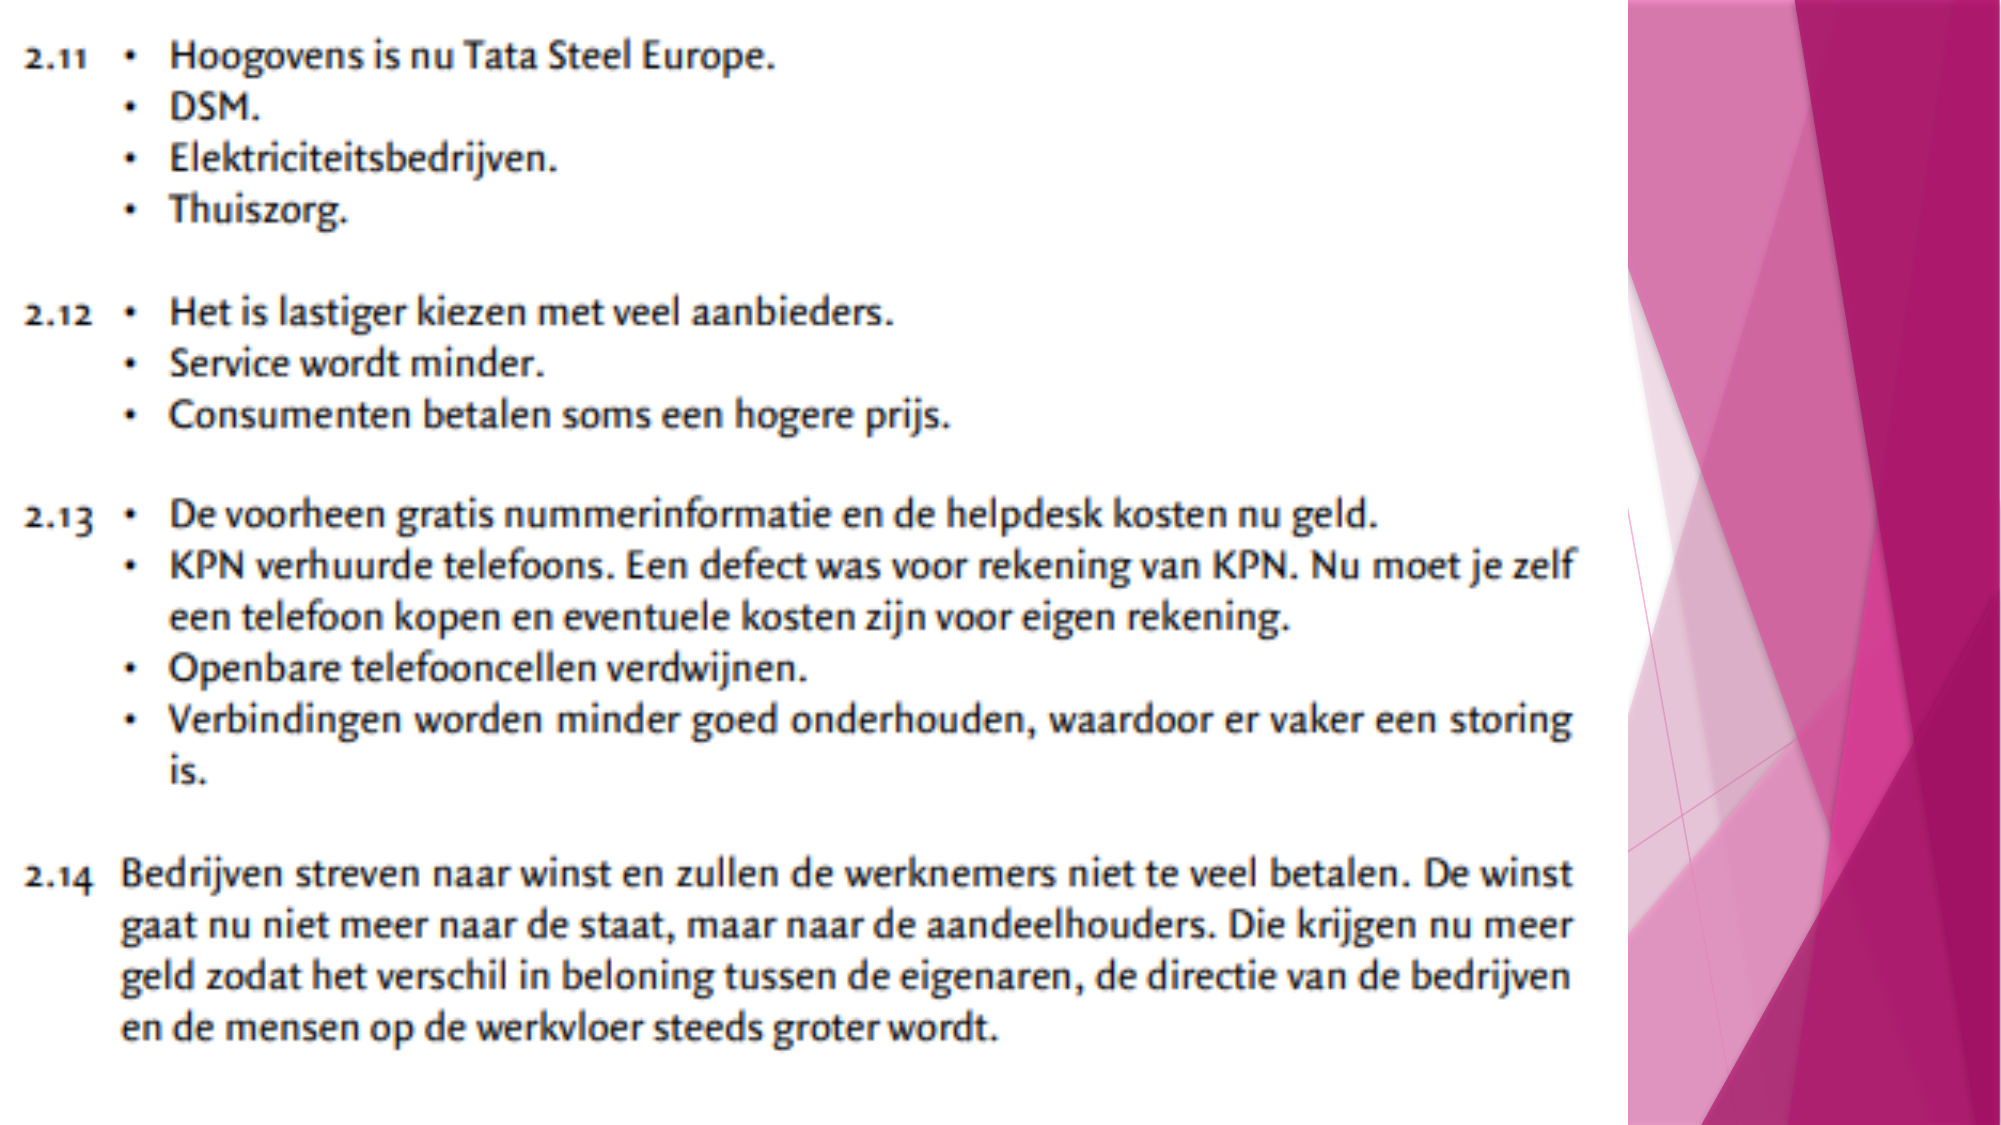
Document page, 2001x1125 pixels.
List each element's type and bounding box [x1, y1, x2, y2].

picture [0, 0, 1628, 1125]
